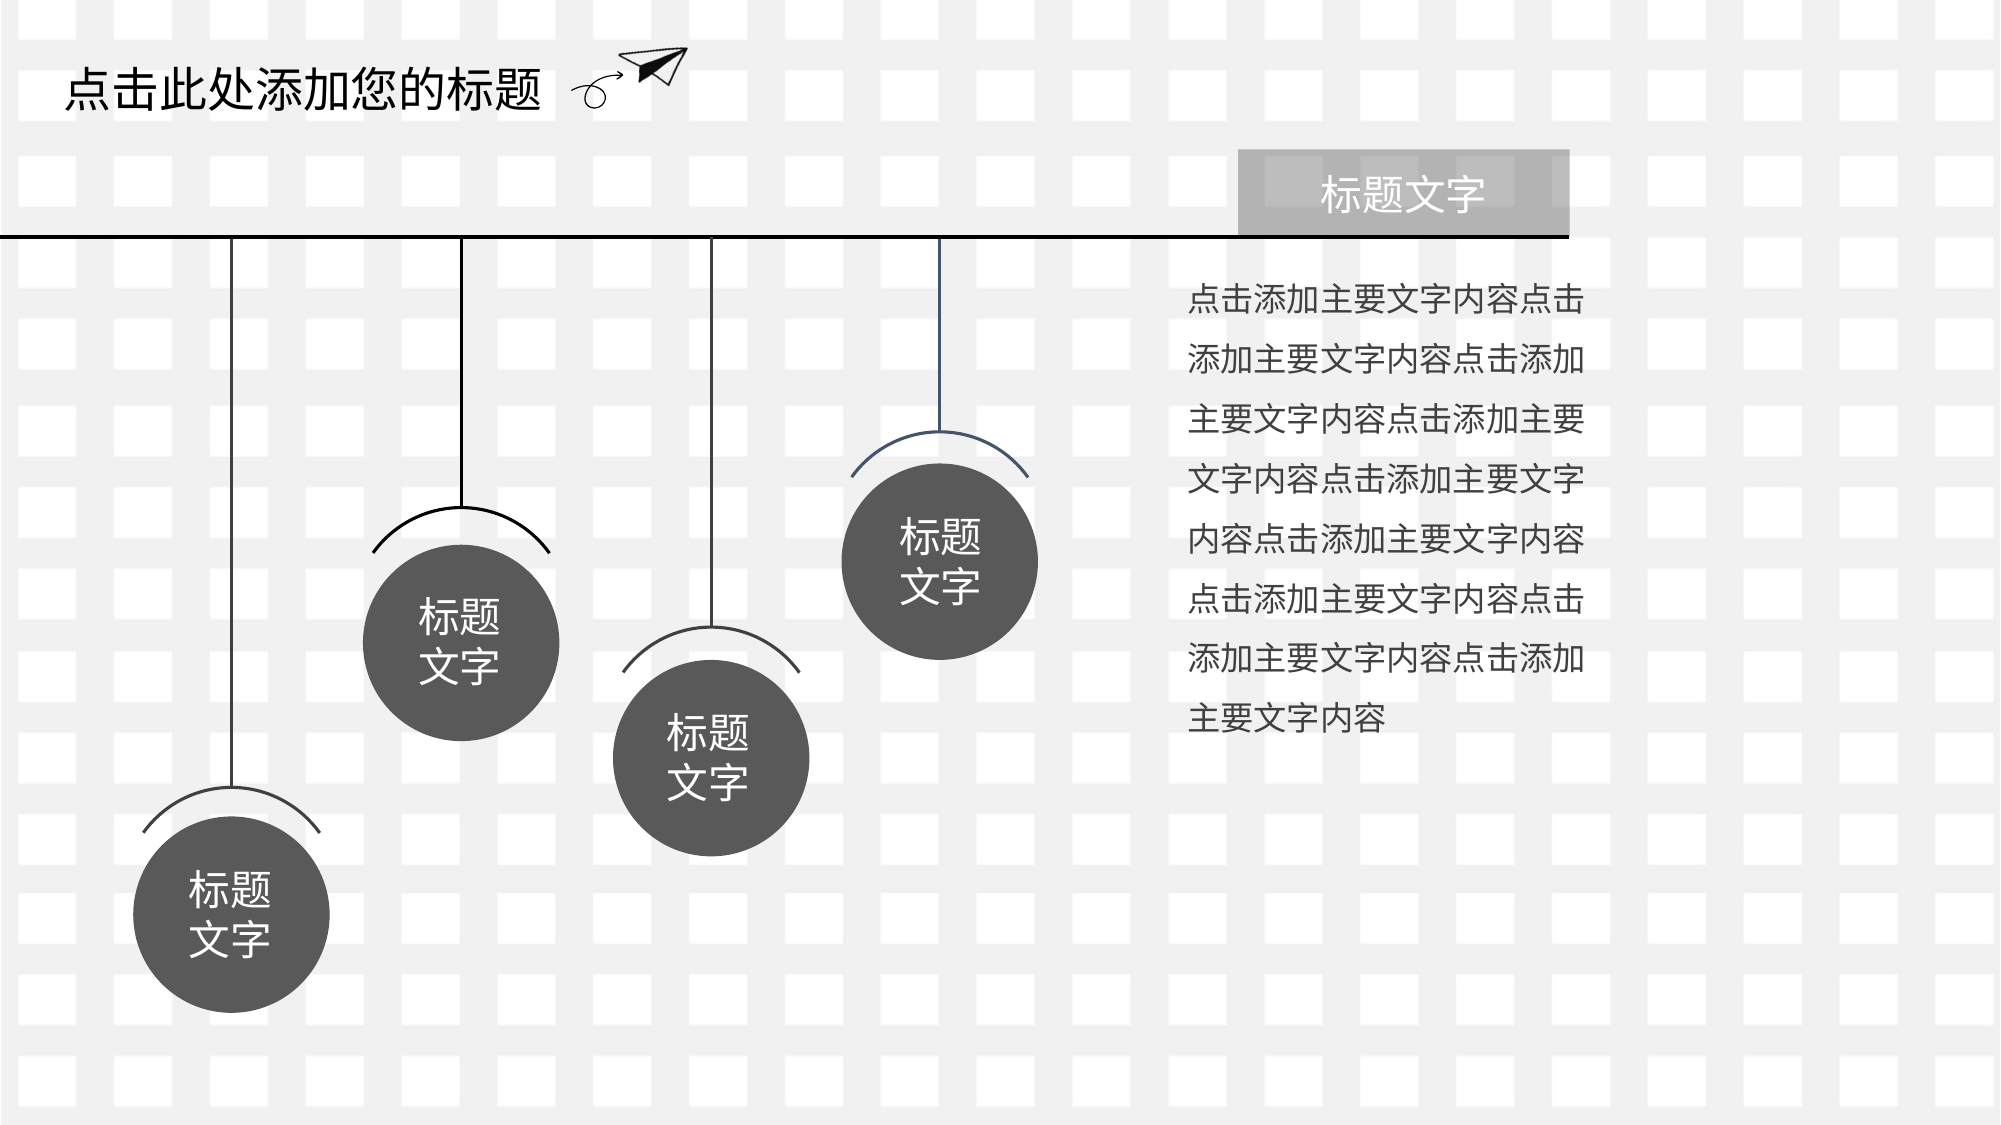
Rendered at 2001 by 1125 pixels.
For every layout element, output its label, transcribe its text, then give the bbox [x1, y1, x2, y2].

text_box 点击添加主要文字内容点击添加主要文字内容点击添加主要文字内容点击添加主要文字内容点击添加主要文字内容点击添加主要文字内容点击添加主要文字内容点击添加主要文字内容点击添加主要文字内容 [1167, 248, 1625, 748]
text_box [352, 236, 570, 742]
picture [0, 0, 2000, 1125]
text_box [123, 237, 340, 1013]
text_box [602, 236, 820, 857]
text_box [0, 149, 1570, 237]
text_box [831, 238, 1049, 660]
text_box 点击此处添加您的标题 [48, 52, 559, 125]
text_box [581, 43, 686, 109]
